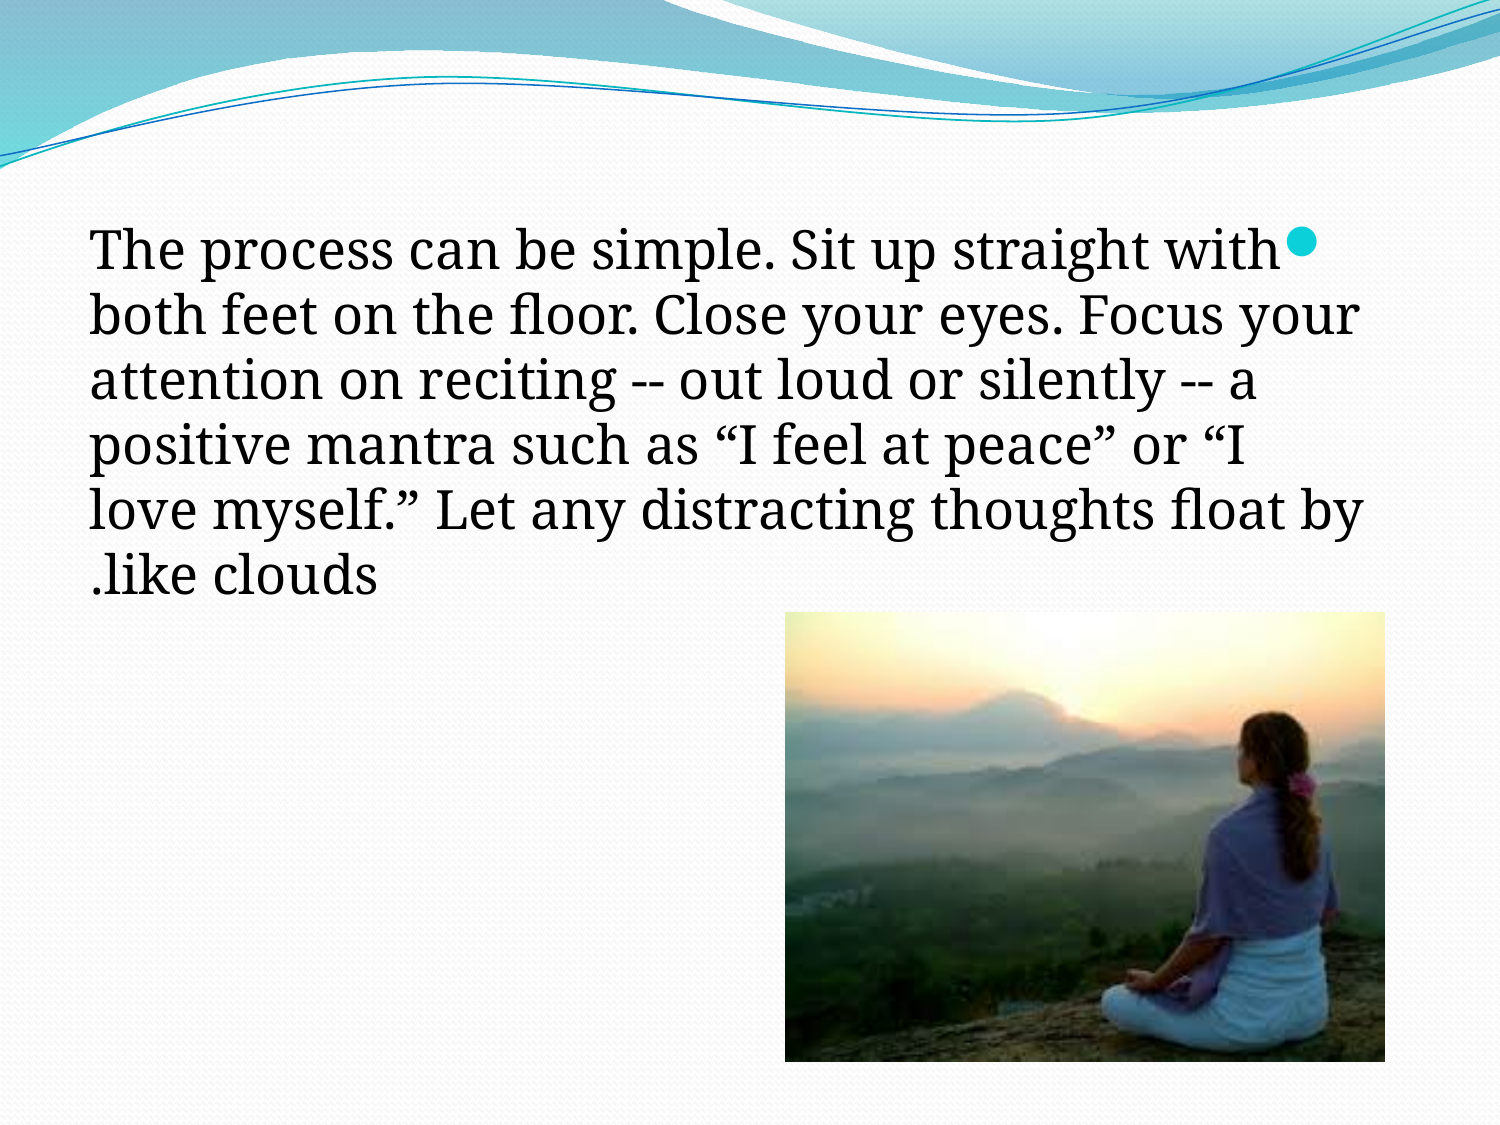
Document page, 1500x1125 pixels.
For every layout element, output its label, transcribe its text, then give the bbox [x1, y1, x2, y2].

picture [785, 612, 1385, 1062]
list The process can be simple. Sit up straight with both feet on the floor. Close your eyes. Focus your attention on reciting -- out loud or silently -- a positive mantra such as “I feel at peace” or “I love myself.” Let any distracting thoughts float by like clouds. [75, 208, 1425, 929]
